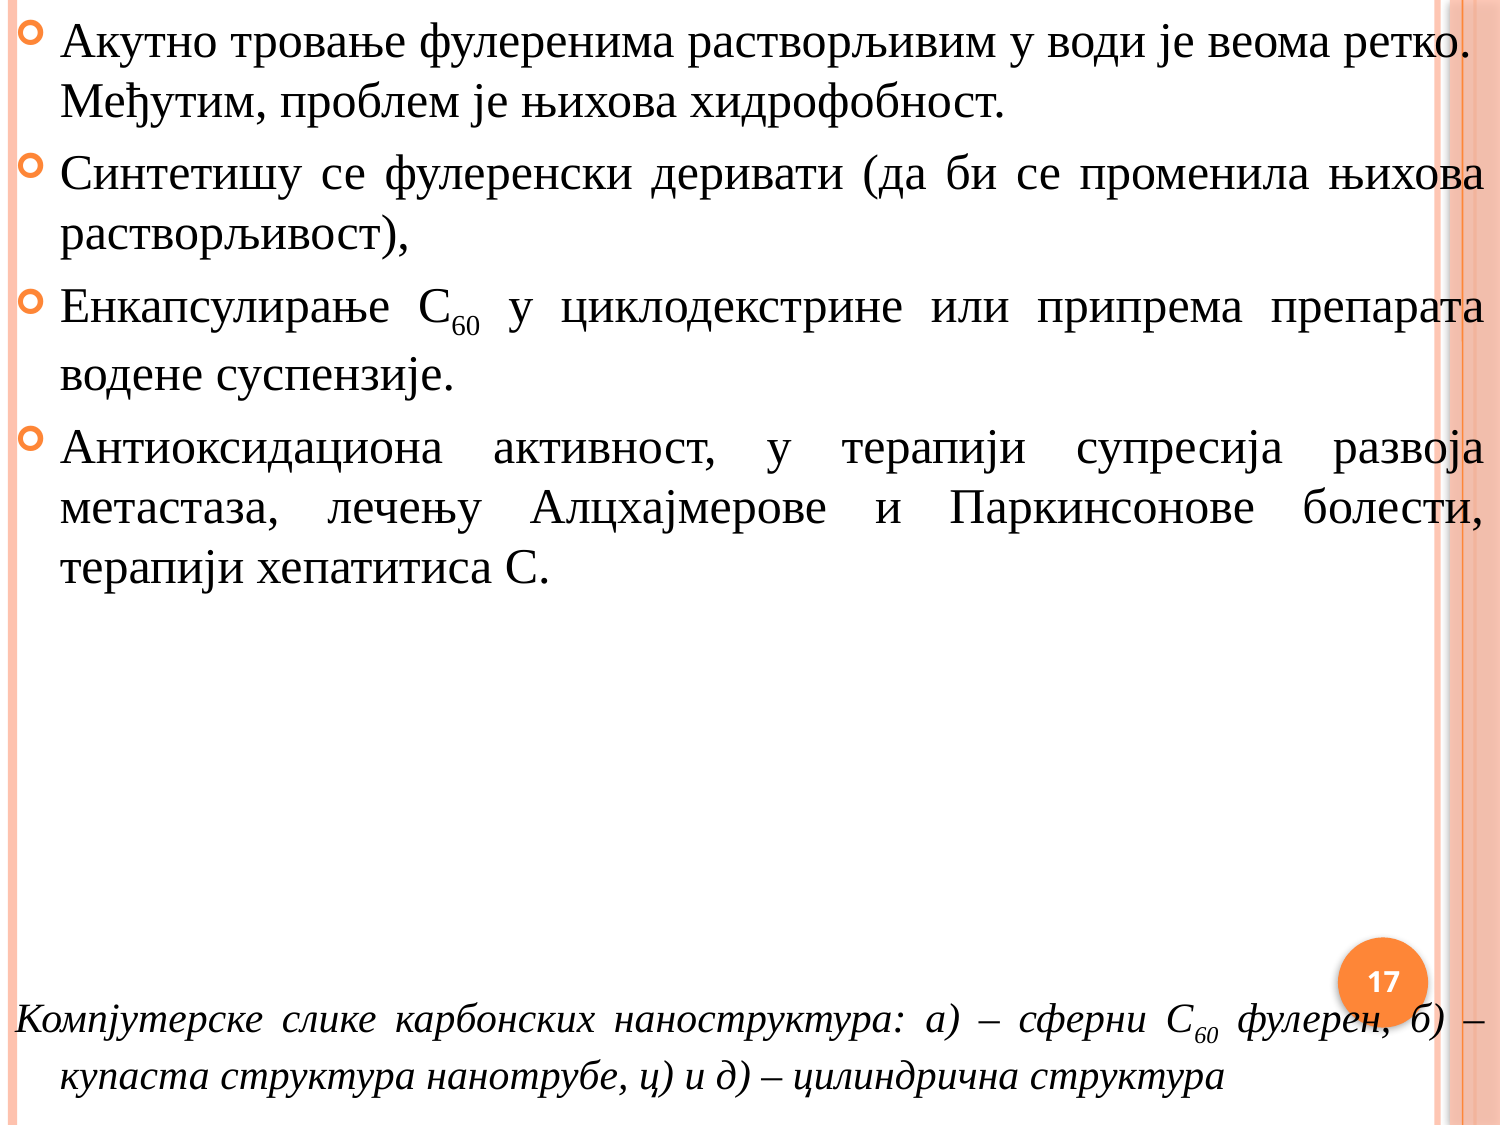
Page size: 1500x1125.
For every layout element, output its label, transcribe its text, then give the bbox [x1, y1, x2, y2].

list Акутно тровање фулеренима растворљивим у води је веома ретко. Међутим, проблем је њихова хидрофобност. Синтетишу се фулеренски деривати (да би се променила њихова растворљивост), Енкапсулирање C60 у циклодекстрине или припрема препарата водене суспензије. Антиоксидациона активност, у терапији супресија развоја метастаза, лечењу Алцхајмерове и Паркинсонове болести, терапији хепатитиса C. Компјутерске слике карбонских наноструктура: а) – сферни С60 фулерен, б) – купаста структура нанотрубе, ц) и д) – цилиндрична структура [0, 0, 1500, 1125]
